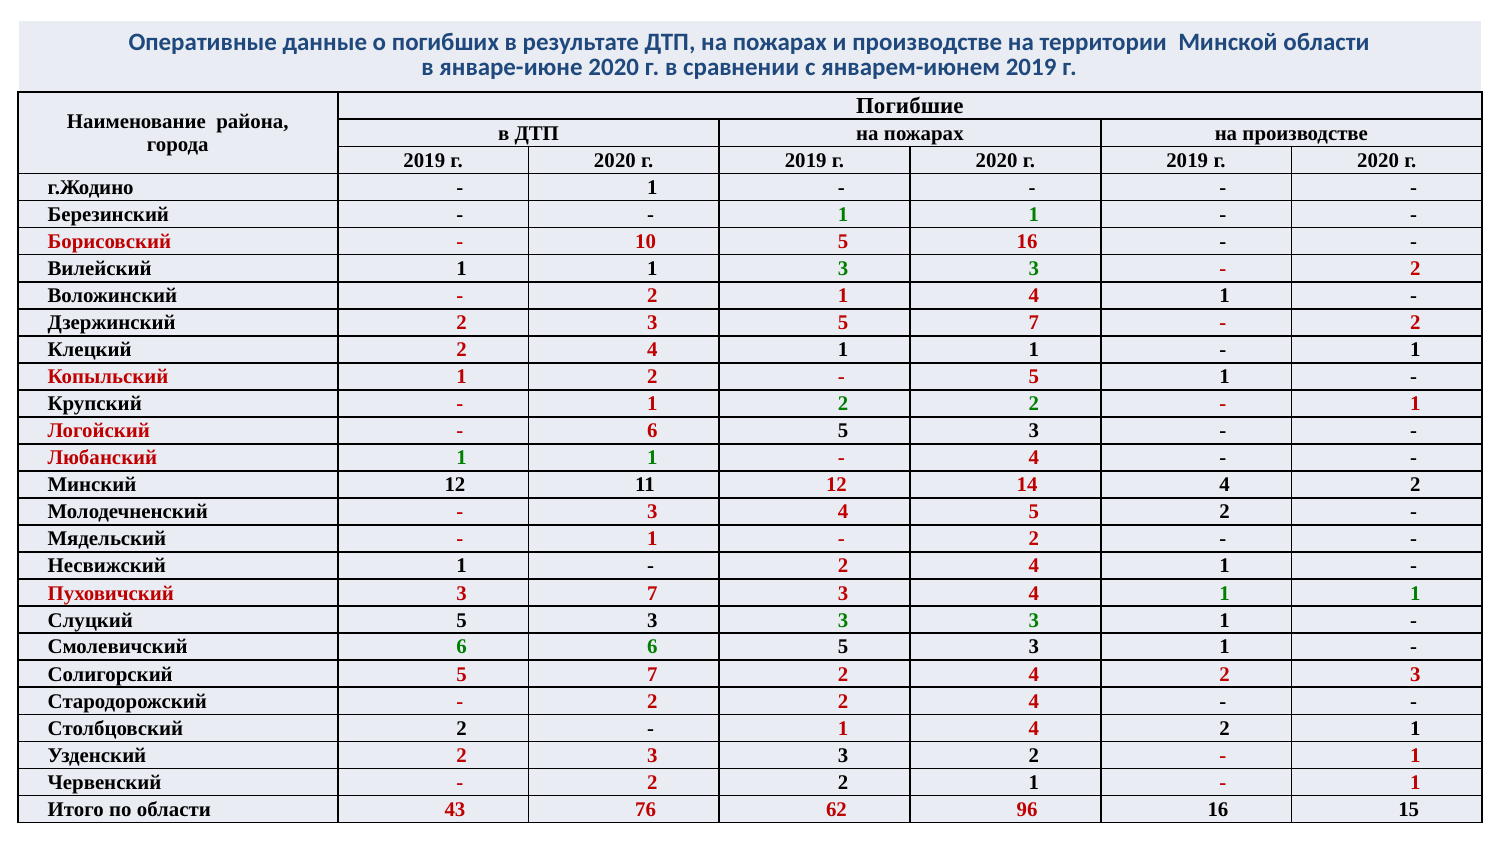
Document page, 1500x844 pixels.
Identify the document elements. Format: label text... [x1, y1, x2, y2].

table_cell 1 [720, 201, 909, 227]
table_cell 2 [339, 337, 528, 362]
table_cell 2020 г. [529, 147, 718, 173]
table_cell 3 [720, 580, 909, 605]
table_cell - [339, 174, 528, 200]
table_cell г.Жодино [19, 174, 337, 200]
table_cell - [1102, 742, 1291, 768]
table_cell 3 [911, 418, 1100, 443]
table_cell 1 [1292, 715, 1481, 741]
table_cell 7 [911, 310, 1100, 335]
table_cell - [1102, 228, 1291, 254]
table_cell 2019 г. [720, 147, 909, 173]
table_cell - [720, 364, 909, 389]
table_cell Несвижский [19, 553, 337, 578]
table_cell Минский [19, 472, 337, 497]
table_cell 3 [911, 634, 1100, 659]
table_cell 1 [911, 201, 1100, 227]
table_cell 2 [911, 391, 1100, 416]
table_cell - [529, 553, 718, 578]
table_cell Крупский [19, 391, 337, 416]
table_cell 2 [1102, 499, 1291, 524]
table_cell - [1292, 445, 1481, 470]
table_cell 1 [1292, 580, 1481, 605]
table_cell Дзержинский [19, 310, 337, 335]
table_cell 2 [1102, 661, 1291, 686]
table_cell - [1102, 688, 1291, 714]
table_cell 4 [911, 445, 1100, 470]
table_cell - [1102, 201, 1291, 227]
table_cell Вилейский [19, 255, 337, 281]
table_cell 1 [529, 391, 718, 416]
table_cell 3 [529, 310, 718, 335]
table_cell - [1102, 310, 1291, 335]
table_cell Узденский [19, 742, 337, 768]
table_cell Итого по области [19, 796, 337, 822]
table_cell 3 [911, 607, 1100, 632]
table_cell 1 [1102, 580, 1291, 605]
table_cell 1 [529, 174, 718, 200]
table_cell 7 [529, 661, 718, 686]
table_cell 2 [720, 661, 909, 686]
table_cell - [339, 391, 528, 416]
table_cell 1 [911, 769, 1100, 795]
table_cell 1 [911, 337, 1100, 362]
table_cell 4 [720, 499, 909, 524]
table_cell - [339, 283, 528, 308]
table_cell 16 [1102, 796, 1291, 822]
table_cell 1 [339, 553, 528, 578]
table_cell - [1292, 688, 1481, 714]
table_cell - [720, 526, 909, 551]
table_cell - [1102, 337, 1291, 362]
table_cell 4 [911, 283, 1100, 308]
table_cell в ДТП [339, 120, 718, 146]
table_cell 2019 г. [1102, 147, 1291, 173]
table_cell 2 [911, 742, 1100, 768]
table_cell - [911, 174, 1100, 200]
table_cell Логойский [19, 418, 337, 443]
table_cell Березинский [19, 201, 337, 227]
table_cell Стародорожский [19, 688, 337, 714]
table_cell - [1102, 445, 1291, 470]
table_cell 2 [1102, 715, 1291, 741]
table_cell 2 [720, 553, 909, 578]
table_cell 2 [529, 688, 718, 714]
table_cell 2019 г. [339, 147, 528, 173]
table_cell - [1292, 418, 1481, 443]
table_cell - [339, 228, 528, 254]
table_cell 2 [529, 283, 718, 308]
table_cell 10 [529, 228, 718, 254]
table_cell Копыльский [19, 364, 337, 389]
table_cell 2 [1292, 472, 1481, 497]
table_cell Молодечненский [19, 499, 337, 524]
table_cell - [1102, 526, 1291, 551]
slide_number 5 [1074, 823, 1425, 827]
table_cell Червенский [19, 769, 337, 795]
table_cell 3 [911, 255, 1100, 281]
table_cell 2 [529, 364, 718, 389]
table_cell 1 [1292, 391, 1481, 416]
table_cell - [339, 499, 528, 524]
table_cell 1 [1102, 283, 1291, 308]
table_cell 3 [529, 499, 718, 524]
table_cell - [339, 201, 528, 227]
table_cell Слуцкий [19, 607, 337, 632]
table_cell 4 [911, 715, 1100, 741]
table_cell 16 [911, 228, 1100, 254]
table_cell 4 [911, 661, 1100, 686]
table_cell - [1292, 607, 1481, 632]
table_cell 5 [911, 499, 1100, 524]
table_cell 5 [911, 364, 1100, 389]
table_cell - [720, 445, 909, 470]
table_cell - [339, 526, 528, 551]
table_cell 5 [339, 607, 528, 632]
table_cell 2 [720, 391, 909, 416]
table_cell 2020 г. [911, 147, 1100, 173]
table_cell 5 [720, 310, 909, 335]
table_cell 6 [529, 418, 718, 443]
table_cell 4 [1102, 472, 1291, 497]
table_cell 1 [1102, 607, 1291, 632]
table_cell Солигорский [19, 661, 337, 686]
table_cell 1 [1292, 337, 1481, 362]
table_cell Наименование района, города [19, 93, 337, 173]
table_cell 1 [339, 445, 528, 470]
table_cell на пожарах [720, 120, 1100, 146]
table_cell 4 [529, 337, 718, 362]
table_cell 4 [911, 553, 1100, 578]
table_cell 3 [720, 255, 909, 281]
table_cell Клецкий [19, 337, 337, 362]
table_cell Мядельский [19, 526, 337, 551]
table_cell 76 [529, 796, 718, 822]
table_cell - [1292, 201, 1481, 227]
table_cell 5 [339, 661, 528, 686]
table_cell - [1292, 499, 1481, 524]
table_cell 1 [1292, 742, 1481, 768]
table_cell 6 [529, 634, 718, 659]
table_cell 3 [720, 742, 909, 768]
table_cell 62 [720, 796, 909, 822]
table_cell 5 [720, 418, 909, 443]
table_cell - [1102, 418, 1291, 443]
table_cell 1 [1102, 364, 1291, 389]
table_cell на производстве [1102, 120, 1481, 146]
table_cell 1 [339, 255, 528, 281]
table_cell 43 [339, 796, 528, 822]
table_cell 1 [1292, 769, 1481, 795]
table_cell - [1292, 174, 1481, 200]
table_cell 2 [911, 526, 1100, 551]
table_cell 1 [720, 283, 909, 308]
table_cell 3 [720, 607, 909, 632]
table_cell - [529, 715, 718, 741]
table_cell 2020 г. [1292, 147, 1481, 173]
table_cell Воложинский [19, 283, 337, 308]
table_cell - [1292, 553, 1481, 578]
table_cell 6 [339, 634, 528, 659]
table_cell - [720, 174, 909, 200]
table_cell - [1292, 228, 1481, 254]
table_cell Пуховичский [19, 580, 337, 605]
table_cell - [339, 769, 528, 795]
table_cell 15 [1292, 796, 1481, 822]
table_cell 2 [529, 769, 718, 795]
table_cell Столбцовский [19, 715, 337, 741]
table_cell 14 [911, 472, 1100, 497]
table_cell 4 [911, 580, 1100, 605]
table_cell - [1292, 364, 1481, 389]
table_cell 11 [529, 472, 718, 497]
table_cell - [529, 201, 718, 227]
table_cell 12 [720, 472, 909, 497]
table_cell 12 [339, 472, 528, 497]
table_cell 1 [720, 715, 909, 741]
table_cell Любанский [19, 445, 337, 470]
table_cell 2 [720, 769, 909, 795]
table_cell 3 [529, 607, 718, 632]
table_cell Смолевичский [19, 634, 337, 659]
table_cell - [1102, 255, 1291, 281]
table_cell 96 [911, 796, 1100, 822]
table_cell 2 [720, 688, 909, 714]
table_cell 1 [1102, 553, 1291, 578]
table_header Оперативные данные о погибших в результате ДТП, на пожарах и производстве на территории Минской области в январе-июне 2020 г. в сравнении с январем-июнем 2019 г. [19, 21, 1481, 91]
table_cell - [1102, 391, 1291, 416]
table_cell 1 [1102, 634, 1291, 659]
table_cell 5 [720, 634, 909, 659]
table_cell - [1102, 174, 1291, 200]
table_cell 2 [339, 742, 528, 768]
table_cell 2 [1292, 255, 1481, 281]
table_cell 1 [339, 364, 528, 389]
table_cell 1 [720, 337, 909, 362]
table_cell 2 [1292, 310, 1481, 335]
table_cell 7 [529, 580, 718, 605]
table_cell 1 [529, 255, 718, 281]
table_cell 1 [529, 445, 718, 470]
table_cell 5 [720, 228, 909, 254]
table_cell - [339, 688, 528, 714]
table_cell - [1292, 526, 1481, 551]
table_cell - [339, 418, 528, 443]
table_cell 1 [529, 526, 718, 551]
table_cell - [1102, 769, 1291, 795]
table_cell 2 [339, 310, 528, 335]
table_cell 3 [339, 580, 528, 605]
table_cell 4 [911, 688, 1100, 714]
table_cell Погибшие [339, 93, 1481, 118]
table_cell Борисовский [19, 228, 337, 254]
table_cell - [1292, 283, 1481, 308]
table_cell 3 [1292, 661, 1481, 686]
table_cell 3 [529, 742, 718, 768]
table_cell - [1292, 634, 1481, 659]
table_cell 2 [339, 715, 528, 741]
